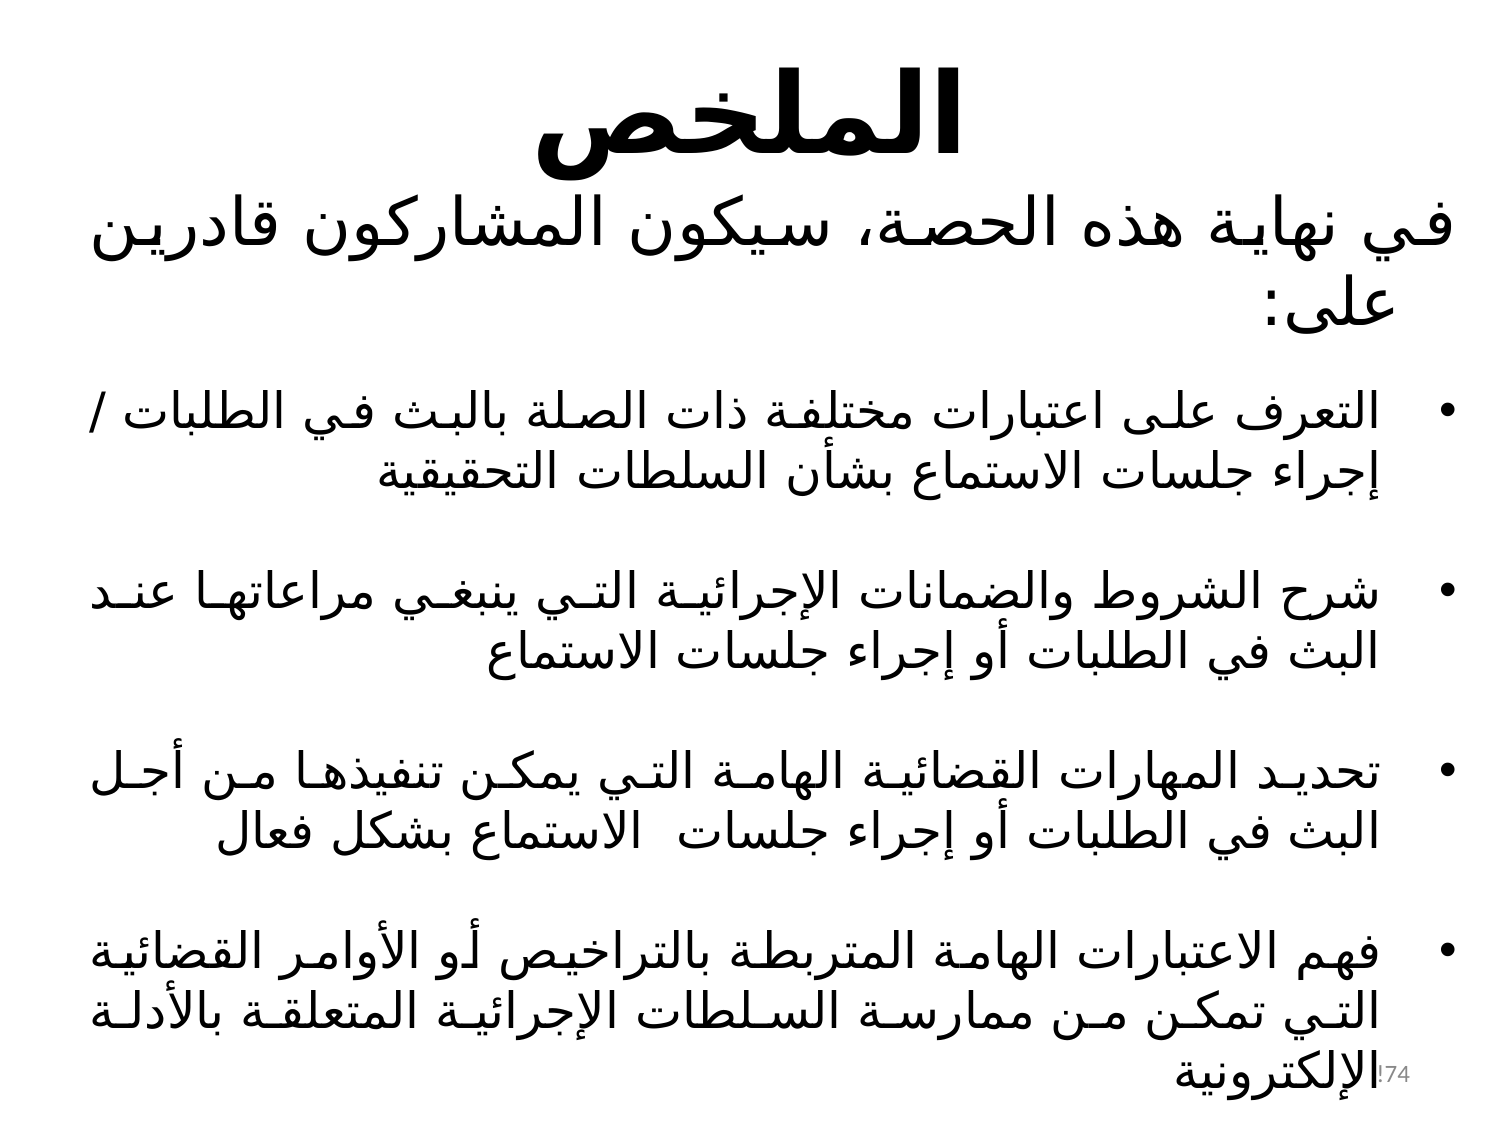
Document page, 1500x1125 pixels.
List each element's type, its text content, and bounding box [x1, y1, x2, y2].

title الملخص [75, 45, 1425, 171]
text_box في نهاية هذه الحصة، سيكون المشاركون قادرين على: التعرف على اعتبارات مختلفة ذات الصلة بالبث في الطلبات / إجراء جلسات الاستماع بشأن السلطات التحقيقية شرح الشروط والضمانات الإجرائية التي ينبغي مراعاتها عند البث في الطلبات أو إجراء جلسات الاستماع تحديد المهارات القضائية الهامة التي يمكن تنفيذها من أجل البث في الطلبات أو إجراء جلسات الاستماع بشكل فعال فهم الاعتبارات الهامة المتربطة بالتراخيص أو الأوامر القضائية التي تمكن من ممارسة السلطات الإجرائية المتعلقة بالأدلة الإلكترونية [75, 171, 1472, 1048]
slide_number !74 [1074, 1042, 1425, 1103]
